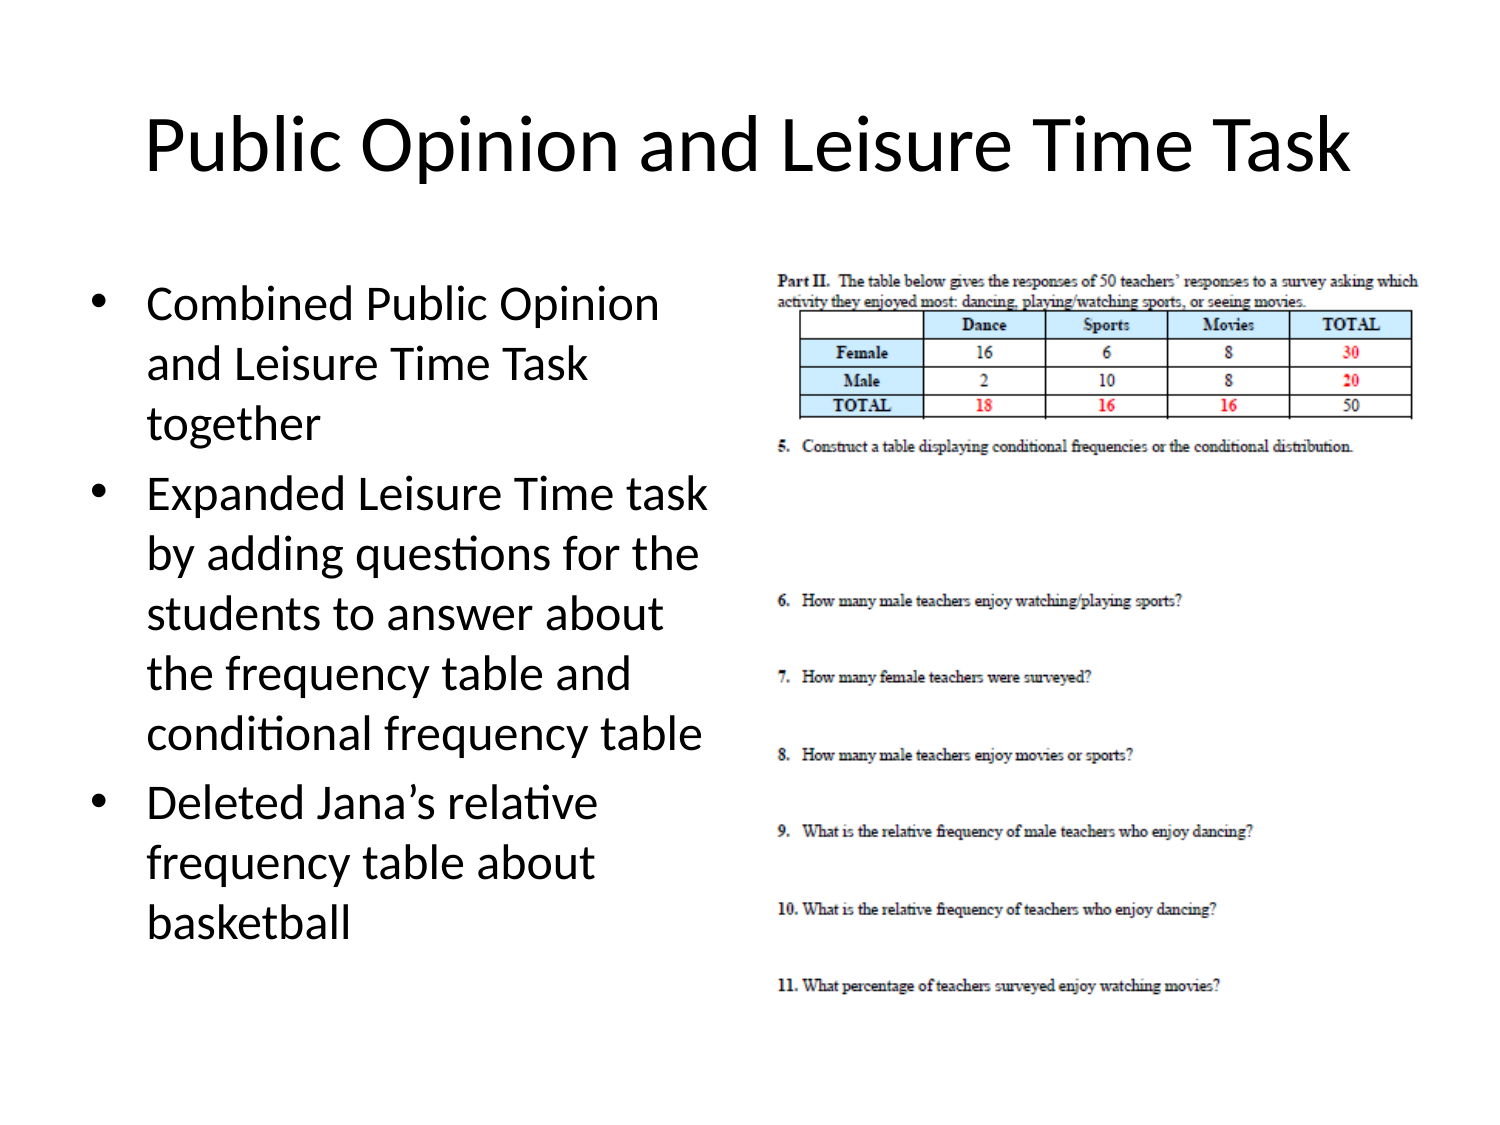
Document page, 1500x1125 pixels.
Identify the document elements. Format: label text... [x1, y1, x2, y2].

title Public Opinion and Leisure Time Task [75, 45, 1425, 233]
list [764, 262, 1423, 1006]
list Combined Public Opinion and Leisure Time Task together Expanded Leisure Time task by adding questions for the students to answer about the frequency table and conditional frequency table Deleted Jana’s relative frequency table about basketball [75, 262, 738, 1005]
